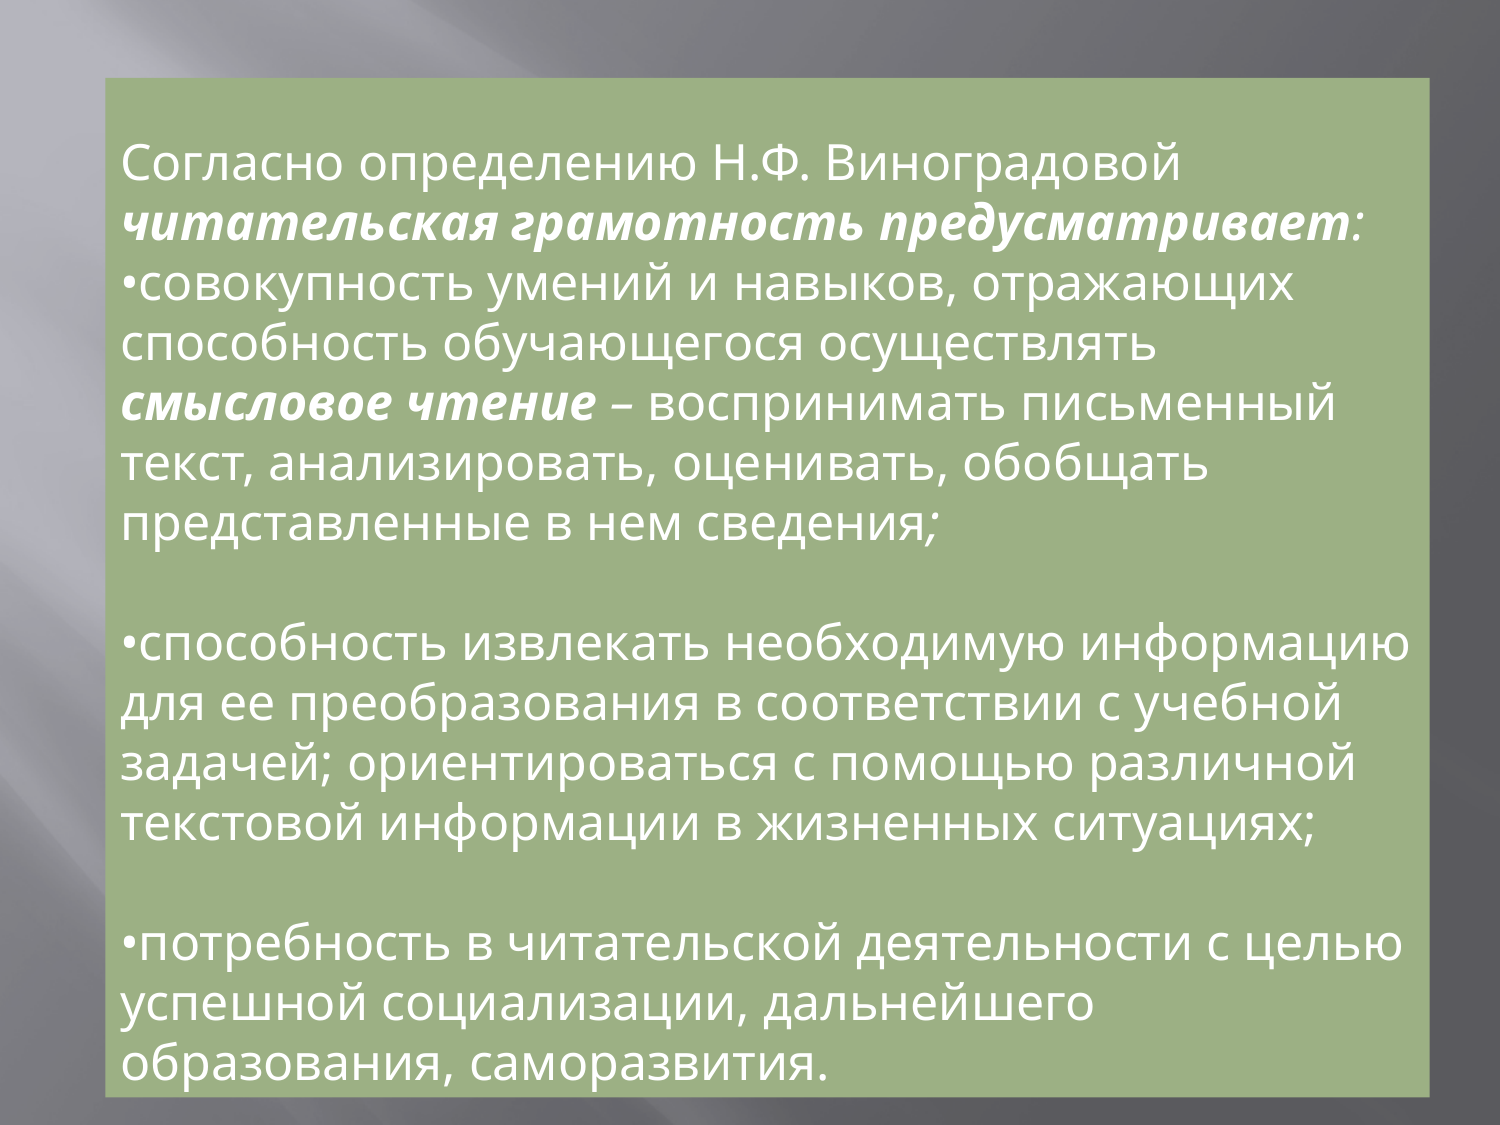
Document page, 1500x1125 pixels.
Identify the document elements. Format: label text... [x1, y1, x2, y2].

text_box Согласно определению Н.Ф. Виноградовой читательская грамотность предусматривает: •совокупность умений и навыков, отражающих способность обучающегося осуществлять смысловое чтение – воспринимать письменный текст, анализировать, оценивать, обобщать представленные в нем сведения; •способность извлекать необходимую информацию для ее преобразования в соответствии с учебной задачей; ориентироваться с помощью различной текстовой информации в жизненных ситуациях; •потребность в читательской деятельности с целью успешной социализации, дальнейшего образования, саморазвития. [105, 77, 1430, 1098]
